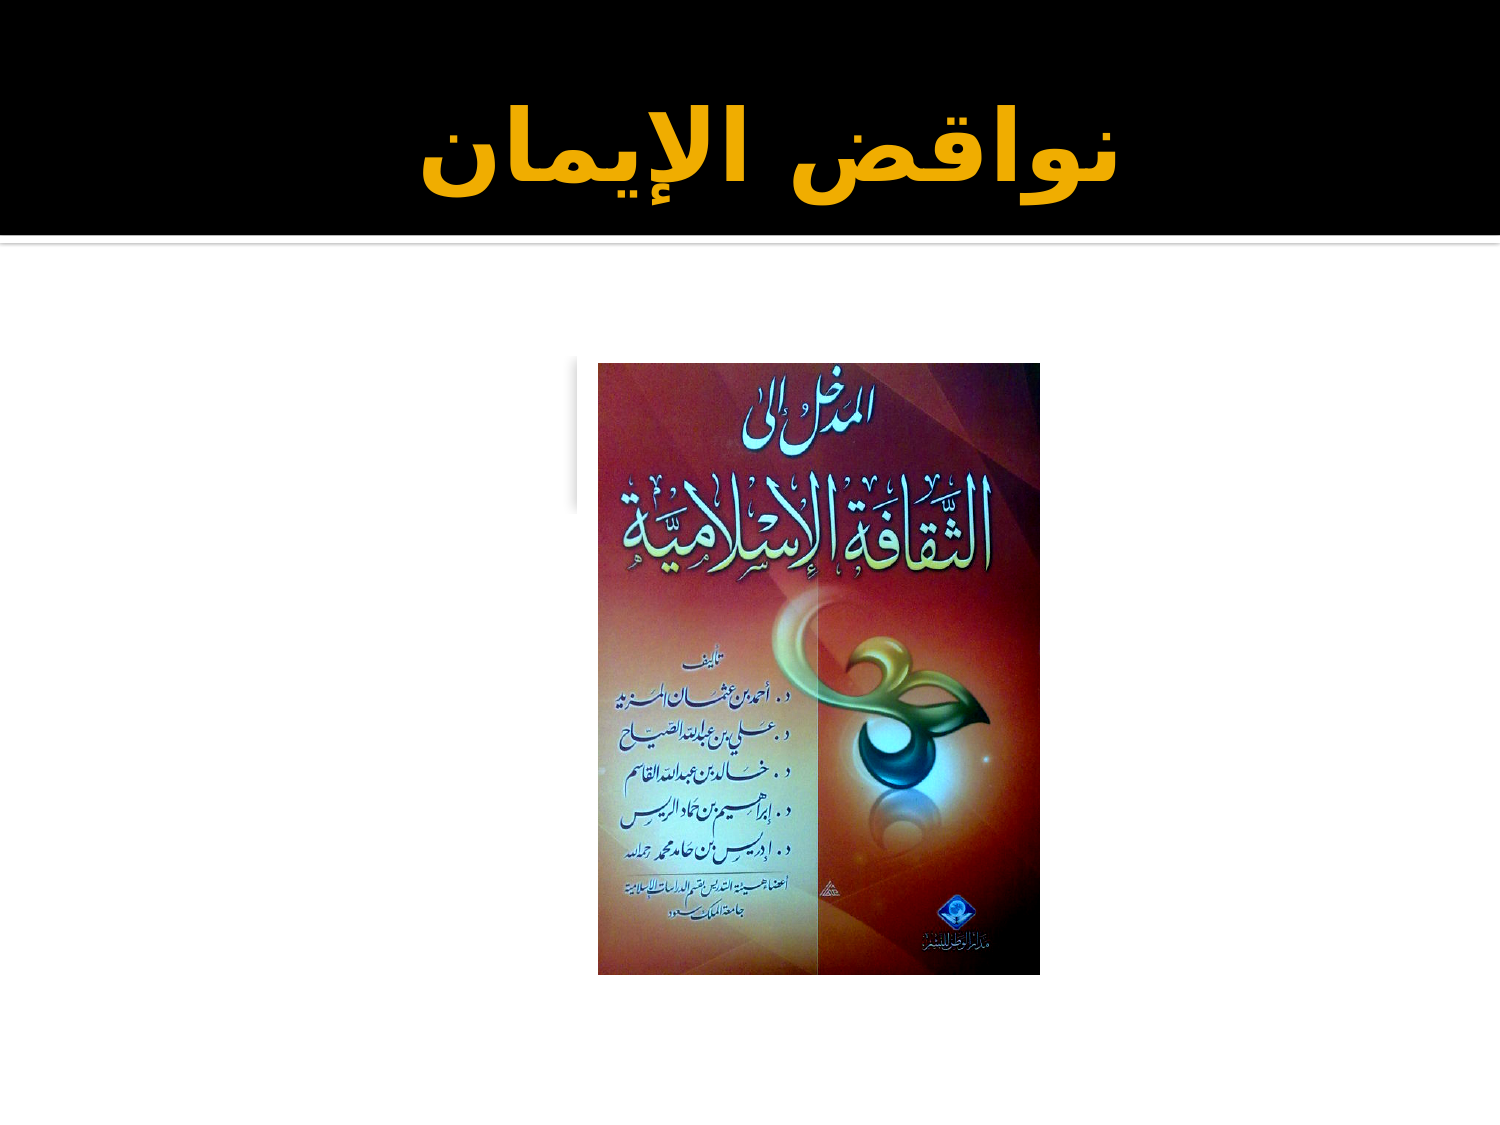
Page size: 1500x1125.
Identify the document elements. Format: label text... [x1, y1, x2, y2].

title نواقض الإيمان [75, 24, 1425, 258]
picture [597, 363, 1040, 976]
